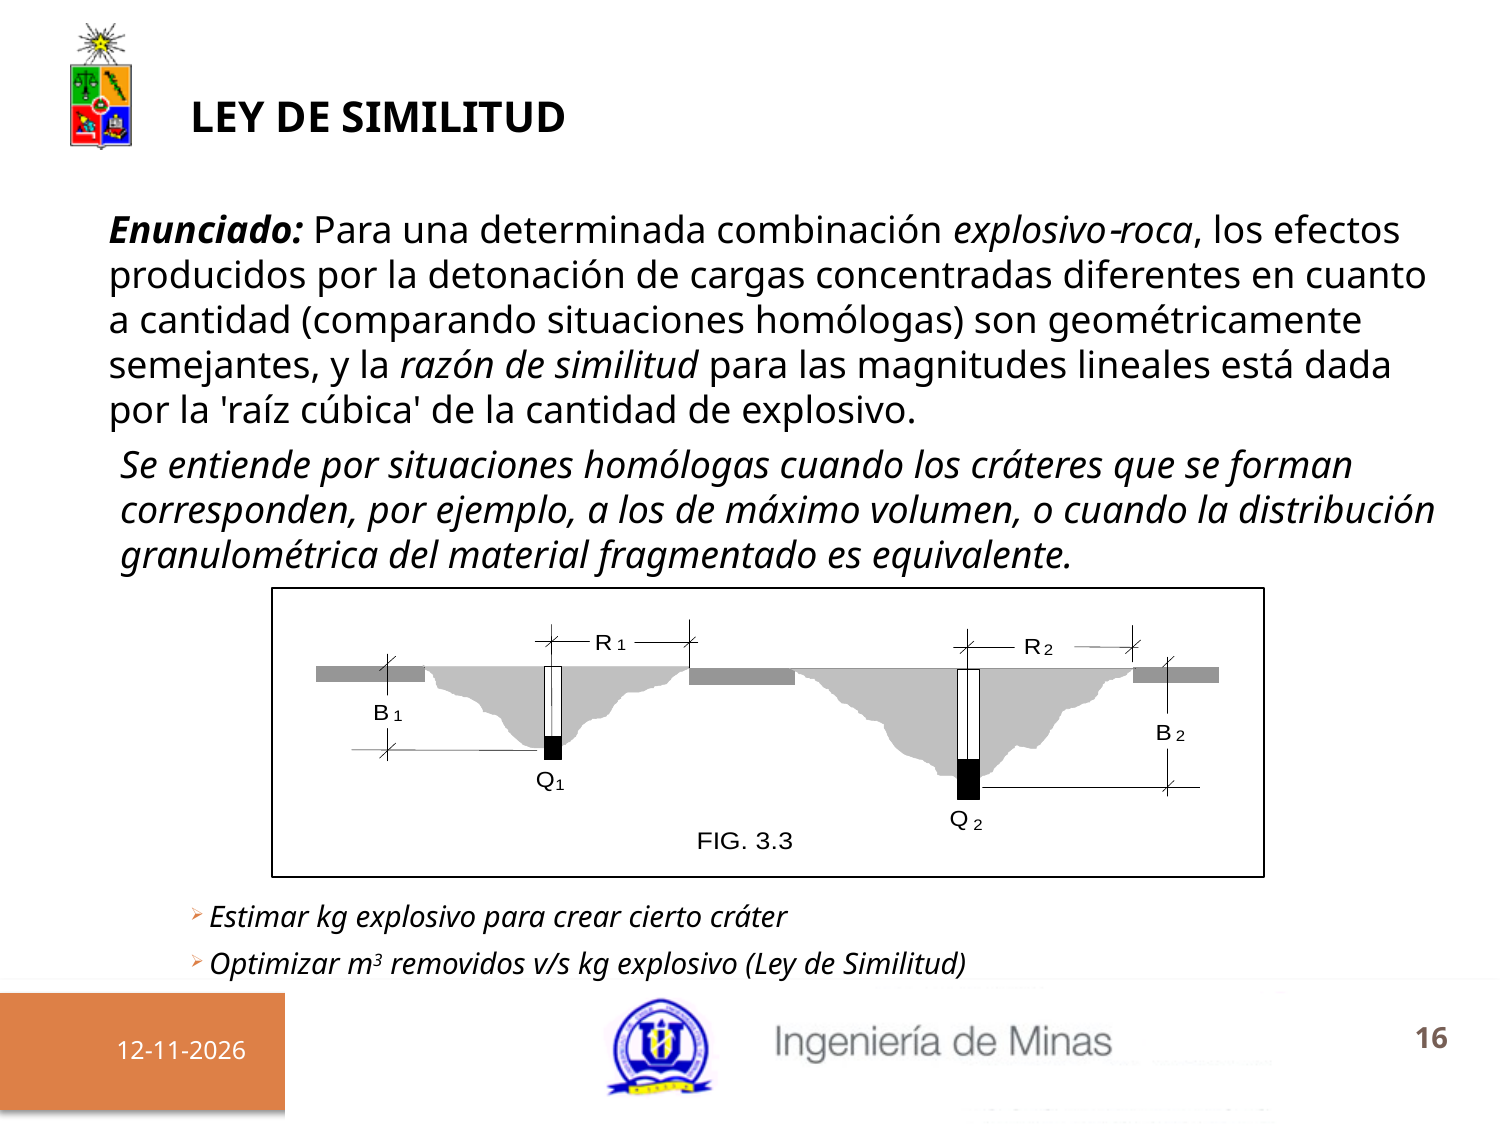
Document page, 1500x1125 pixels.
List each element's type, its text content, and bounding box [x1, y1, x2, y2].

text_box Enunciado: Para una determinada combinación explosivoroca, los efectos producidos por la detonación de cargas concentradas diferentes en cuanto a cantidad (comparando situaciones homólogas) son geométricamente semejantes, y la razón de similitud para las magnitudes lineales está dada por la 'raíz cúbica' de la cantidad de explosivo. [93, 199, 1465, 439]
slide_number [12, 995, 279, 1108]
picture [69, 23, 132, 151]
text_box LEY DE SIMILITUD [175, 81, 1266, 148]
picture [285, 980, 1500, 1125]
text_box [269, 585, 1266, 880]
text_box Se entiende por situaciones homólogas cuando los cráteres que se forman corresponden, por ejemplo, a los de máximo volumen, o cuando la distribución granulométrica del material fragmentado es equivalente. [105, 433, 1500, 584]
text_box Estimar kg explosivo para crear cierto cráter Optimizar m3 removidos v/s kg explosivo (Ley de Similitud) [175, 890, 1500, 989]
